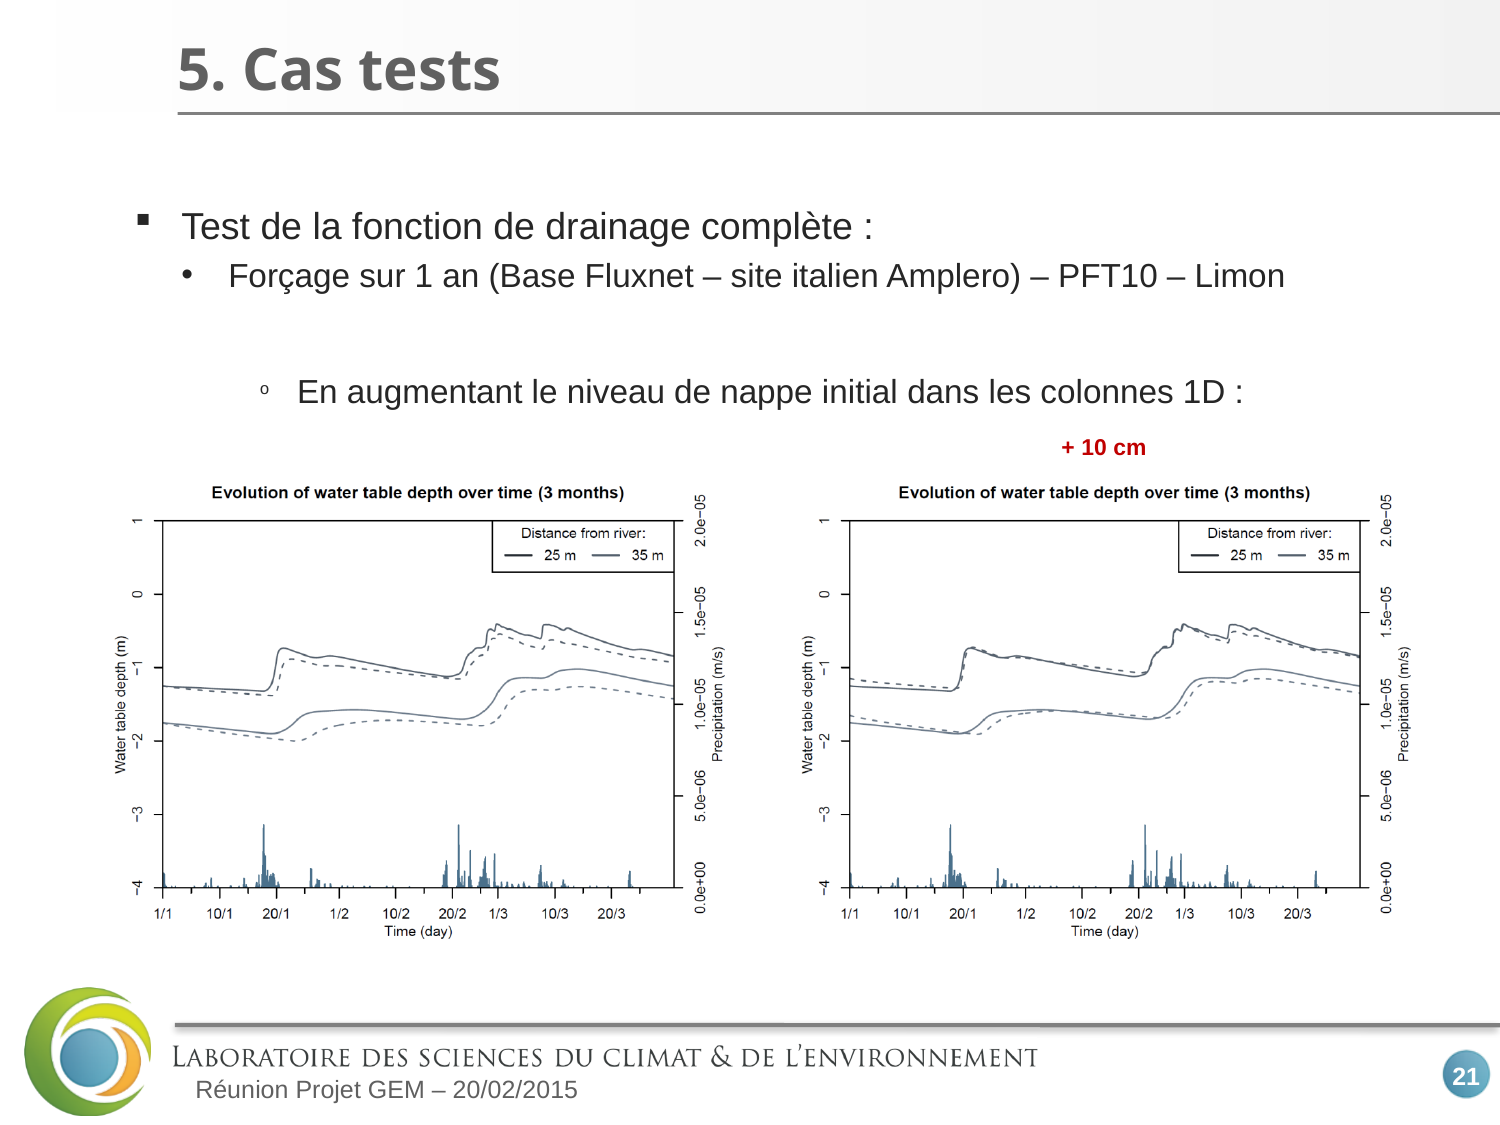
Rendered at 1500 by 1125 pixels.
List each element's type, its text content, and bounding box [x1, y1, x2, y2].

text_box Réunion Projet GEM – 20/02/2015 [180, 1058, 656, 1119]
text_box + 10 cm [974, 425, 1234, 468]
picture [1438, 1046, 1500, 1109]
title 5. Cas tests [162, 24, 1403, 85]
picture [24, 987, 151, 1116]
picture [111, 485, 725, 940]
list Test de la fonction de drainage complète : Forçage sur 1 an (Base Fluxnet – site italien Amplero) – PFT10 – Limon En augmentant le niveau de nappe initial dans les colonnes 1D : → Revoir l’initialisation de la simulation 2D [88, 195, 1424, 1012]
picture [797, 485, 1411, 940]
